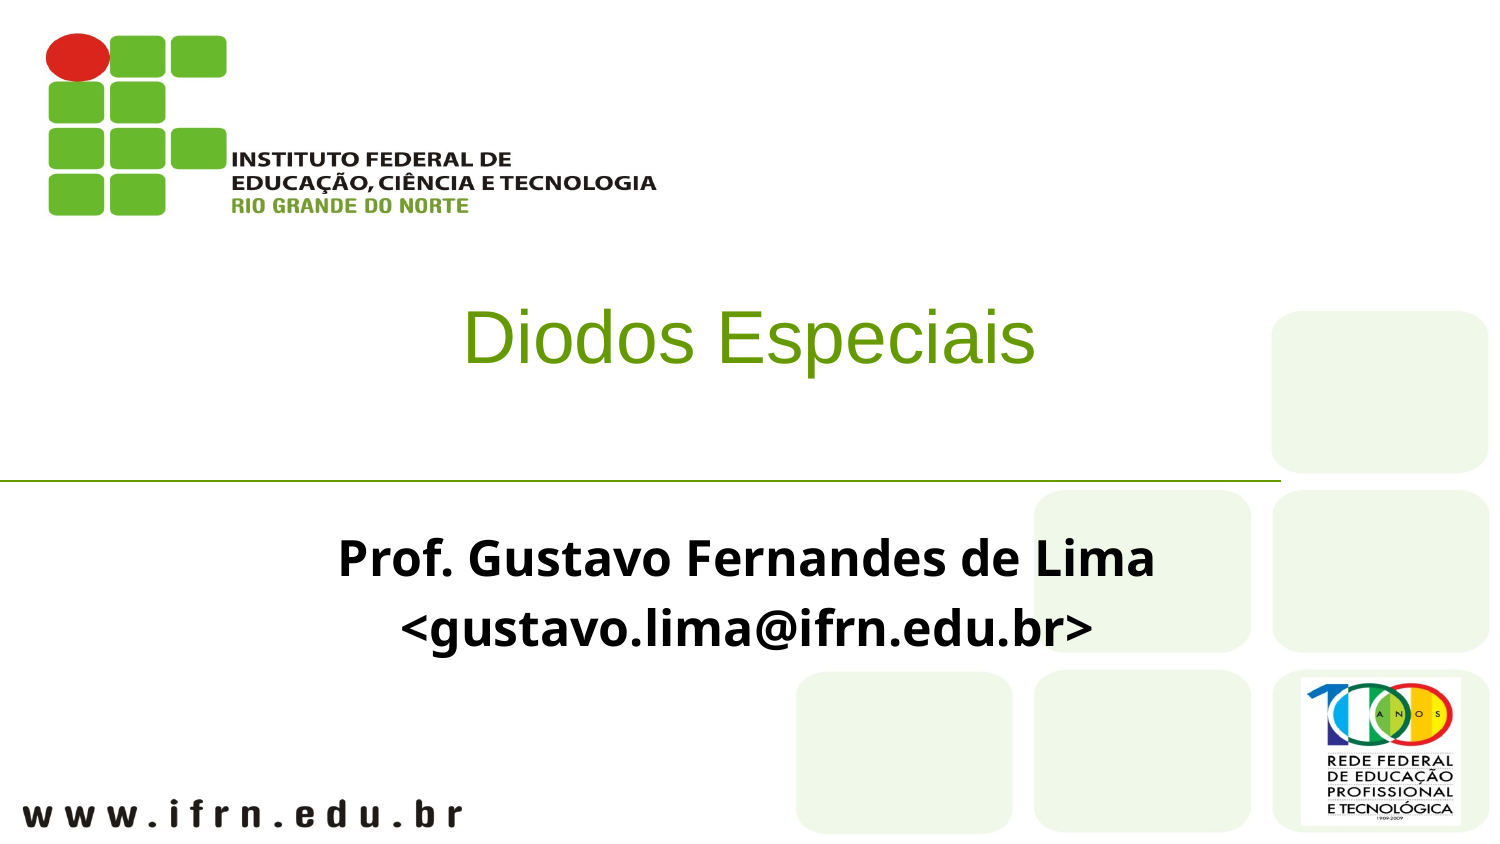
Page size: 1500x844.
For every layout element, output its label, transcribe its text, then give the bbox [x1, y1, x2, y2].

picture [0, 430, 1500, 843]
text_box [58, 641, 1453, 809]
picture [23, 17, 678, 232]
title Diodos Especiais [0, 237, 1500, 430]
subtitle Prof. Gustavo Fernandes de Lima <gustavo.lima@ifrn.edu.br> [222, 518, 1273, 641]
